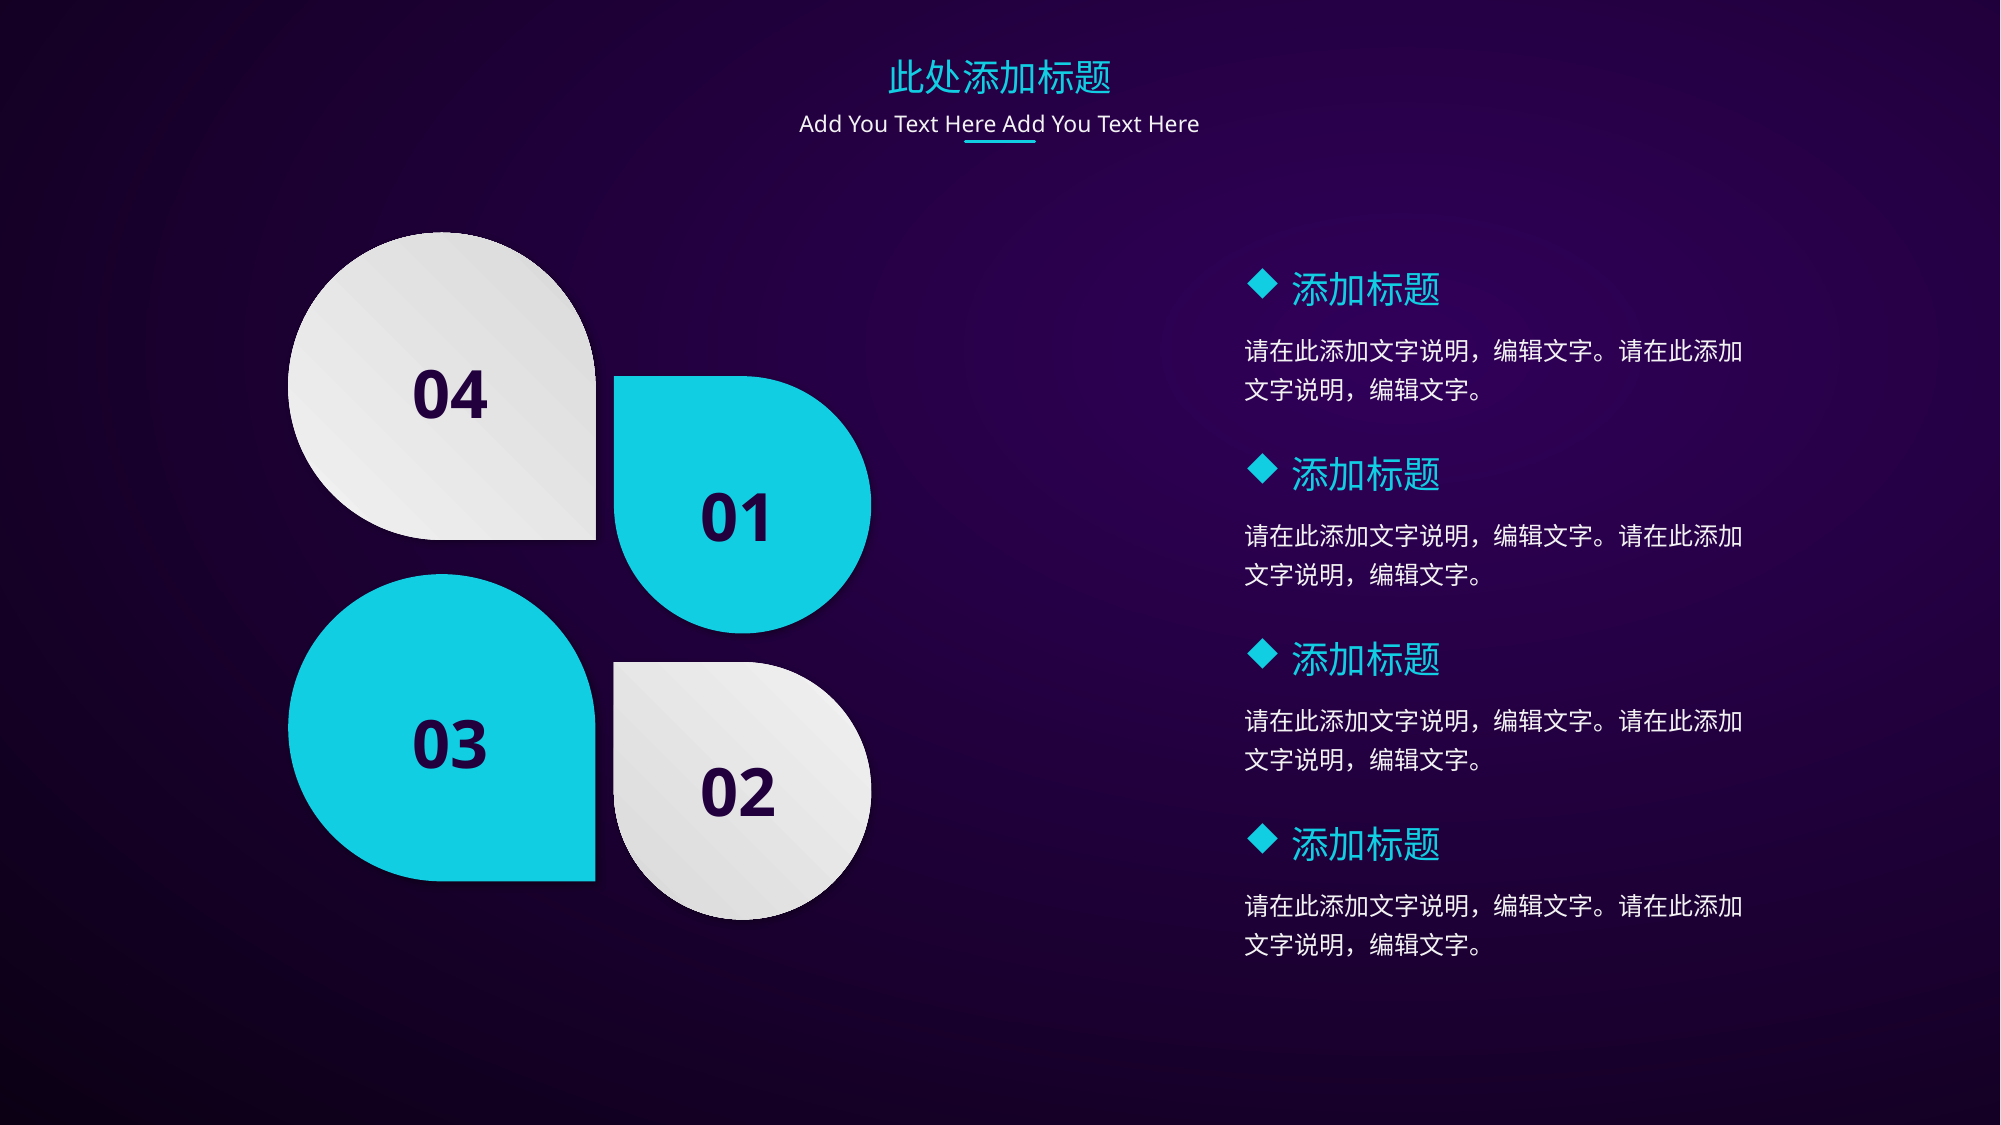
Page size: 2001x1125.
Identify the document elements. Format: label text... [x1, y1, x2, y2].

text_box 请在此添加文字说明，编辑文字。请在此添加文字说明，编辑文字。 [1229, 874, 1764, 967]
text_box 请在此添加文字说明，编辑文字。请在此添加文字说明，编辑文字。 [1229, 504, 1764, 597]
picture [0, 0, 2001, 1125]
text_box 添加标题 [1229, 258, 1490, 319]
text_box 添加标题 [1229, 443, 1490, 504]
text_box [287, 231, 597, 541]
text_box [612, 375, 873, 635]
text_box 03 [397, 694, 556, 790]
text_box 请在此添加文字说明，编辑文字。请在此添加文字说明，编辑文字。 [1229, 319, 1764, 412]
text_box [287, 573, 597, 883]
text_box 02 [685, 742, 844, 838]
text_box Add You Text Here Add You Text Here [770, 93, 1230, 145]
text_box 04 [397, 343, 556, 439]
text_box 此处添加标题 [872, 46, 1128, 93]
text_box [612, 661, 873, 921]
text_box 添加标题 [1229, 628, 1490, 689]
text_box 请在此添加文字说明，编辑文字。请在此添加文字说明，编辑文字。 [1229, 689, 1764, 782]
text_box 添加标题 [1229, 813, 1490, 874]
text_box 01 [685, 467, 844, 562]
